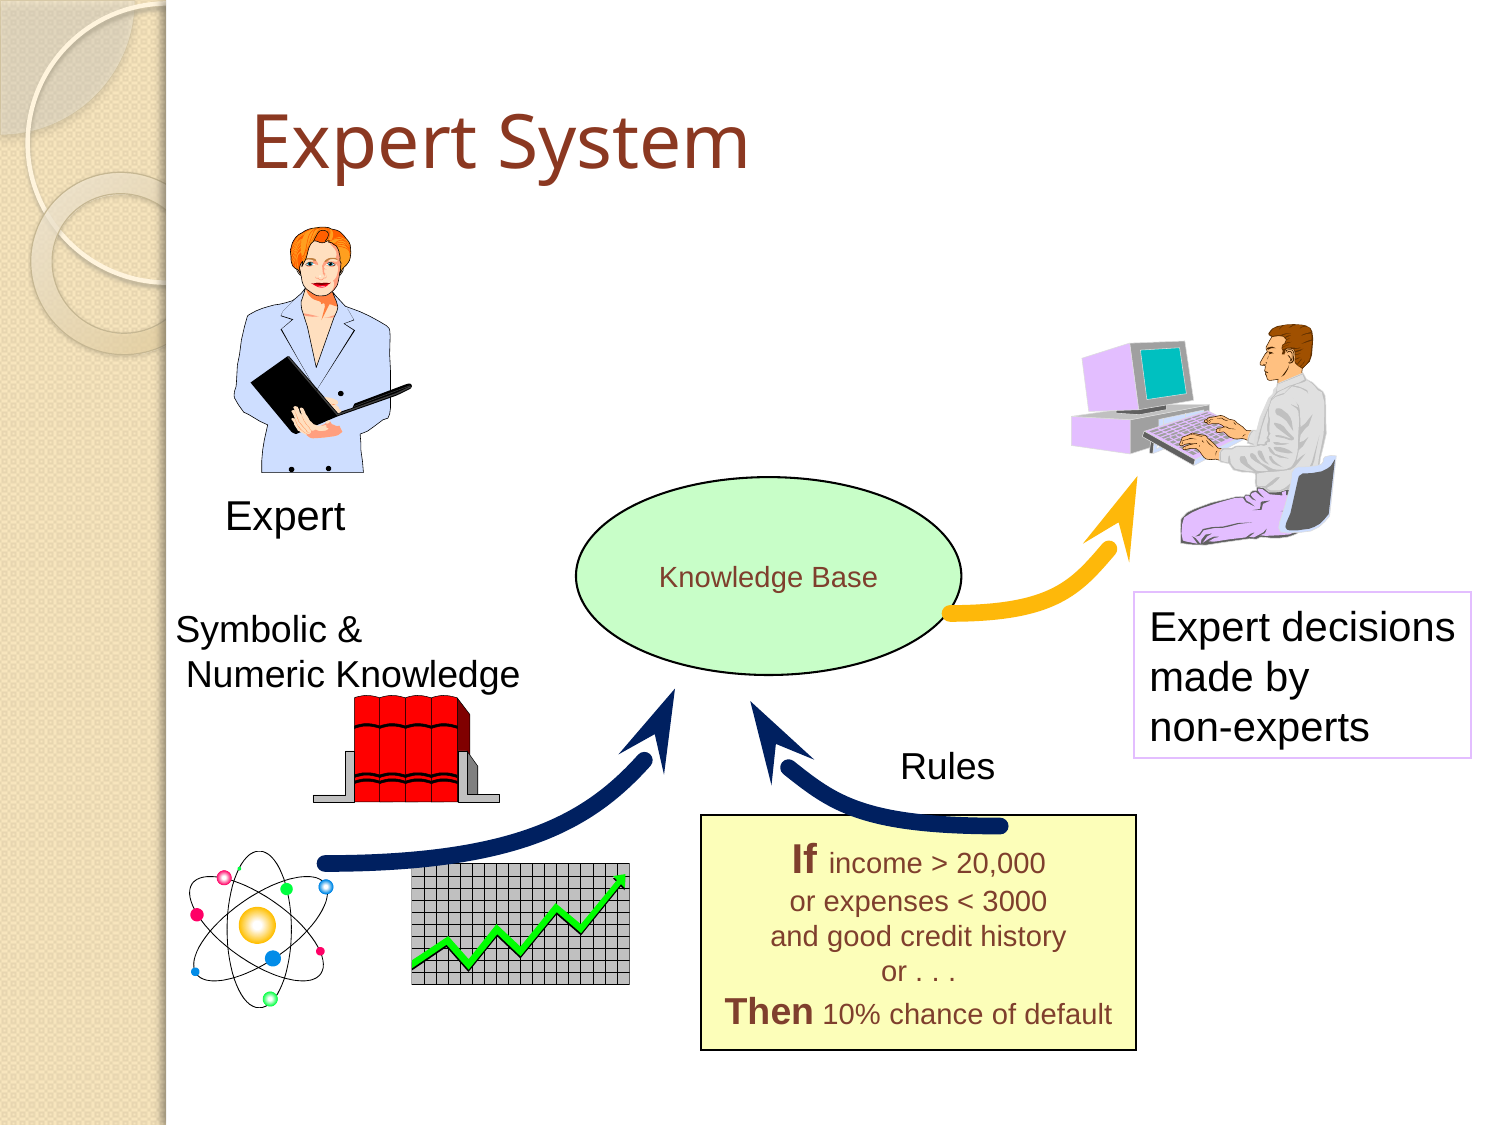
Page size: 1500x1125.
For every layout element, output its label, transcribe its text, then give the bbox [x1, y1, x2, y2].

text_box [1070, 323, 1338, 547]
text_box Expert [209, 481, 361, 547]
text_box [950, 475, 1103, 614]
text_box Expert decisions made by non-experts [1134, 592, 1472, 758]
text_box Knowledge Base [575, 477, 950, 676]
text_box [324, 688, 679, 864]
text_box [312, 694, 501, 803]
title Expert System [235, 45, 1466, 233]
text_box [232, 225, 413, 474]
text_box Rules [884, 734, 1011, 795]
text_box Symbolic & Numeric Knowledge [160, 597, 536, 703]
text_box If income > 20,000 or expenses < 3000 and good credit history or . . . Then 10% chance of default [701, 814, 1137, 1050]
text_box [181, 850, 336, 1009]
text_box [411, 863, 630, 986]
text_box [747, 701, 1001, 827]
